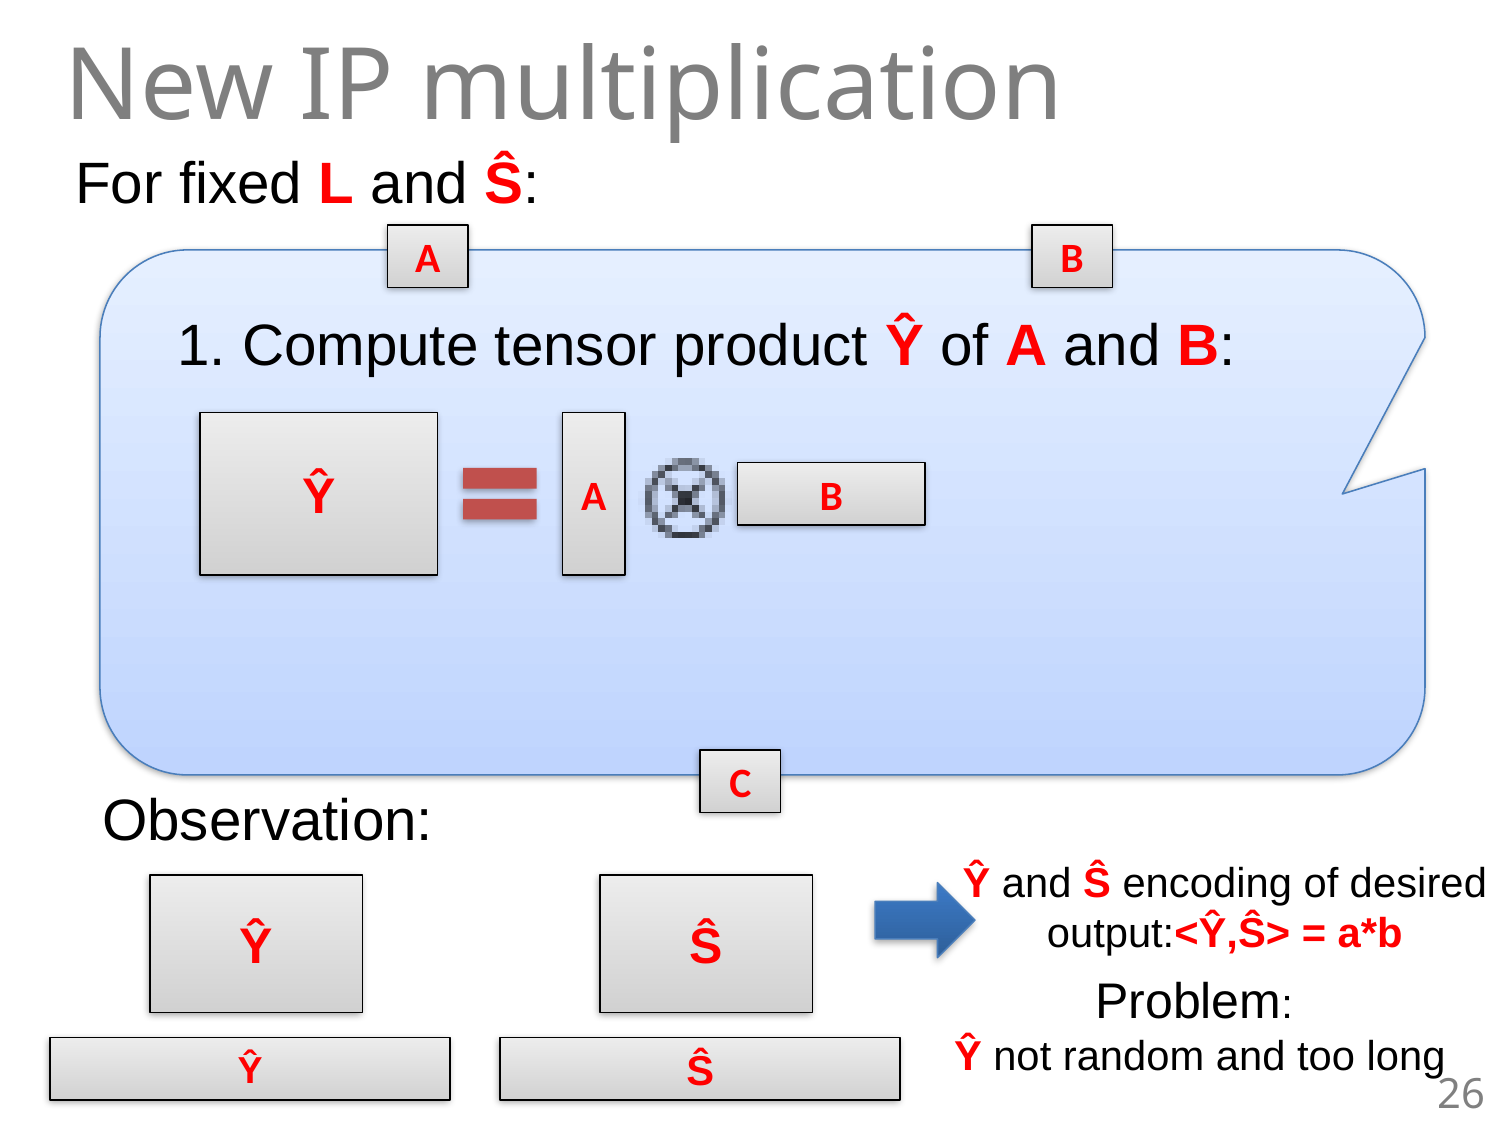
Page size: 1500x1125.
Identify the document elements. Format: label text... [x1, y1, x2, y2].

text_box 1. Compute tensor product Ŷ of A and B: [162, 299, 1375, 385]
text_box [874, 900, 924, 940]
text_box Observation: [87, 774, 1300, 860]
text_box C [699, 749, 781, 774]
slide_number 26 [1408, 1087, 1500, 1125]
text_box Problem: Ŷ not random and too long [899, 961, 1500, 1087]
text_box Ŷ and Ŝ encoding of desired output:<Ŷ,Ŝ> = a*b [924, 848, 1500, 1023]
text_box B [738, 462, 926, 526]
text_box [462, 498, 537, 520]
text_box A [387, 224, 469, 288]
text_box For fixed L and Ŝ: [60, 137, 1500, 223]
text_box Ŷ [199, 412, 438, 576]
text_box New IP multiplication [49, 12, 1338, 148]
text_box [99, 249, 1426, 776]
text_box Ŝ [499, 1037, 901, 1101]
text_box Ŷ [49, 1037, 451, 1101]
text_box Ŝ [599, 874, 813, 1013]
text_box [462, 467, 537, 489]
text_box Ŷ [149, 874, 363, 1013]
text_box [632, 444, 734, 547]
text_box B [1031, 224, 1113, 288]
text_box A [562, 412, 626, 576]
